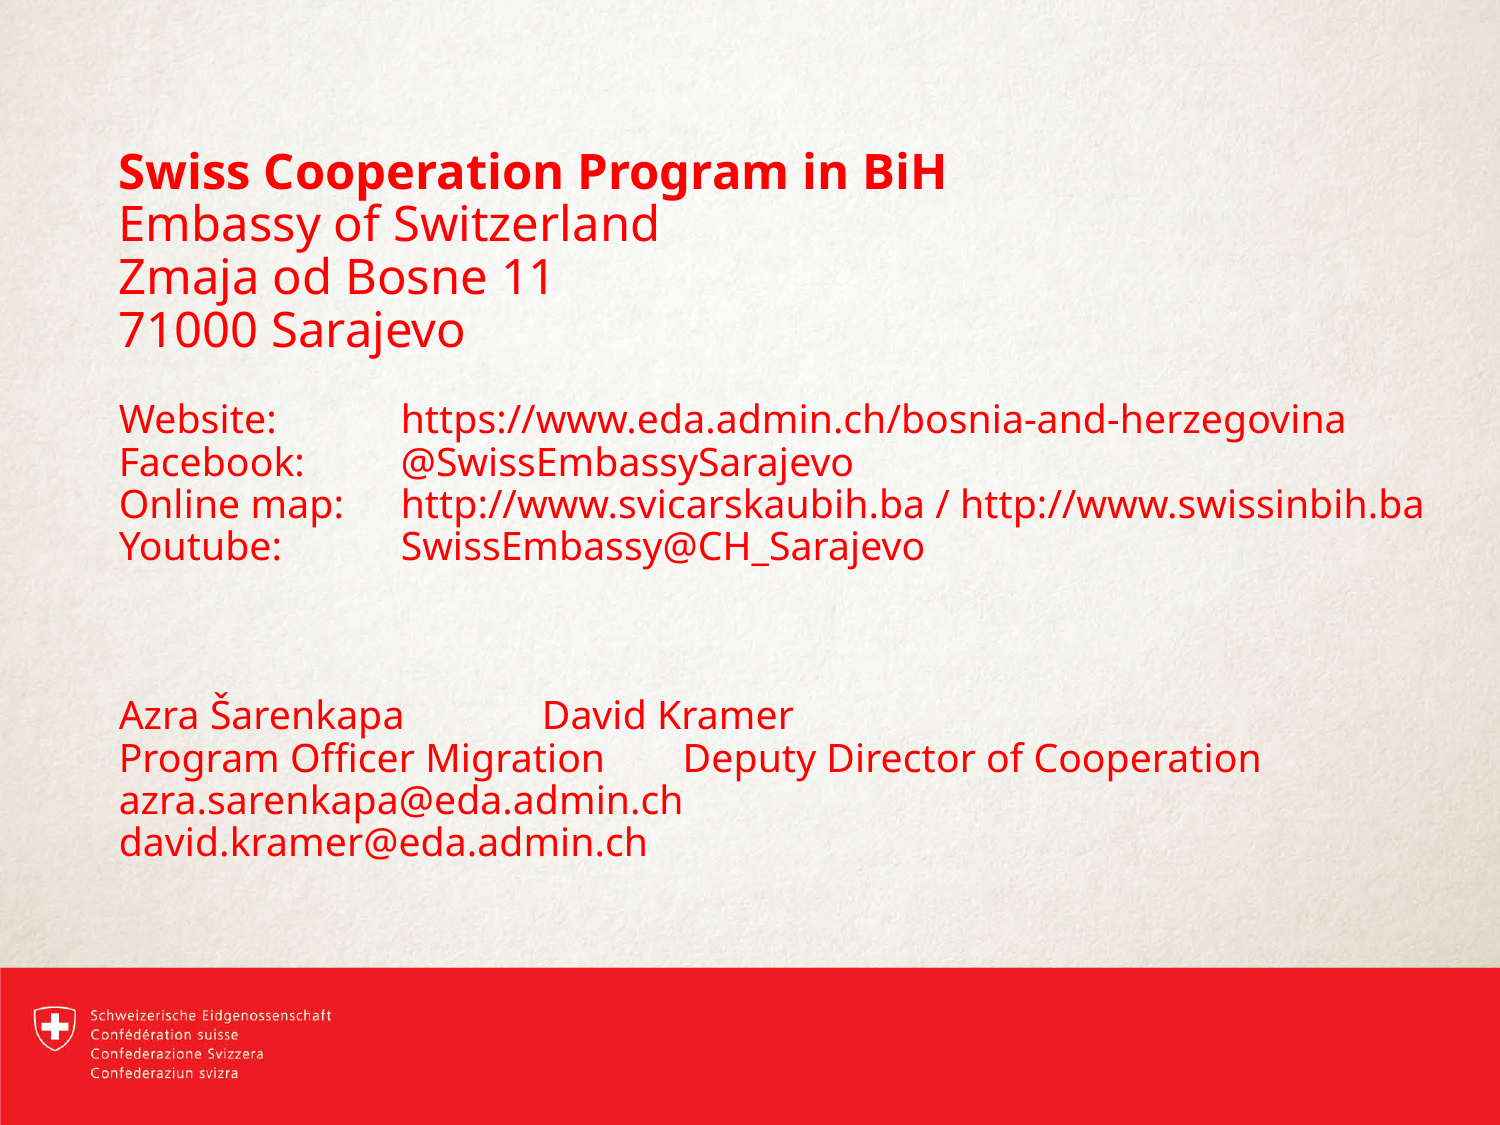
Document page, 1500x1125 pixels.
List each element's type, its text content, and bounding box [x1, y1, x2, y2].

picture [0, 0, 1500, 1125]
title Swiss Cooperation Program in BiH Embassy of Switzerland Zmaja od Bosne 11 71000 Sarajevo Website: https://www.eda.admin.ch/bosnia-and-herzegovina Facebook: @SwissEmbassySarajevo Online map: http://www.svicarskaubih.ba / http://www.swissinbih.ba Youtube: SwissEmbassy@CH_Sarajevo Azra Šarenkapa David Kramer Program Officer Migration Deputy Director of Cooperation azra.sarenkapa@eda.admin.ch david.kramer@eda.admin.ch [103, 118, 1465, 873]
